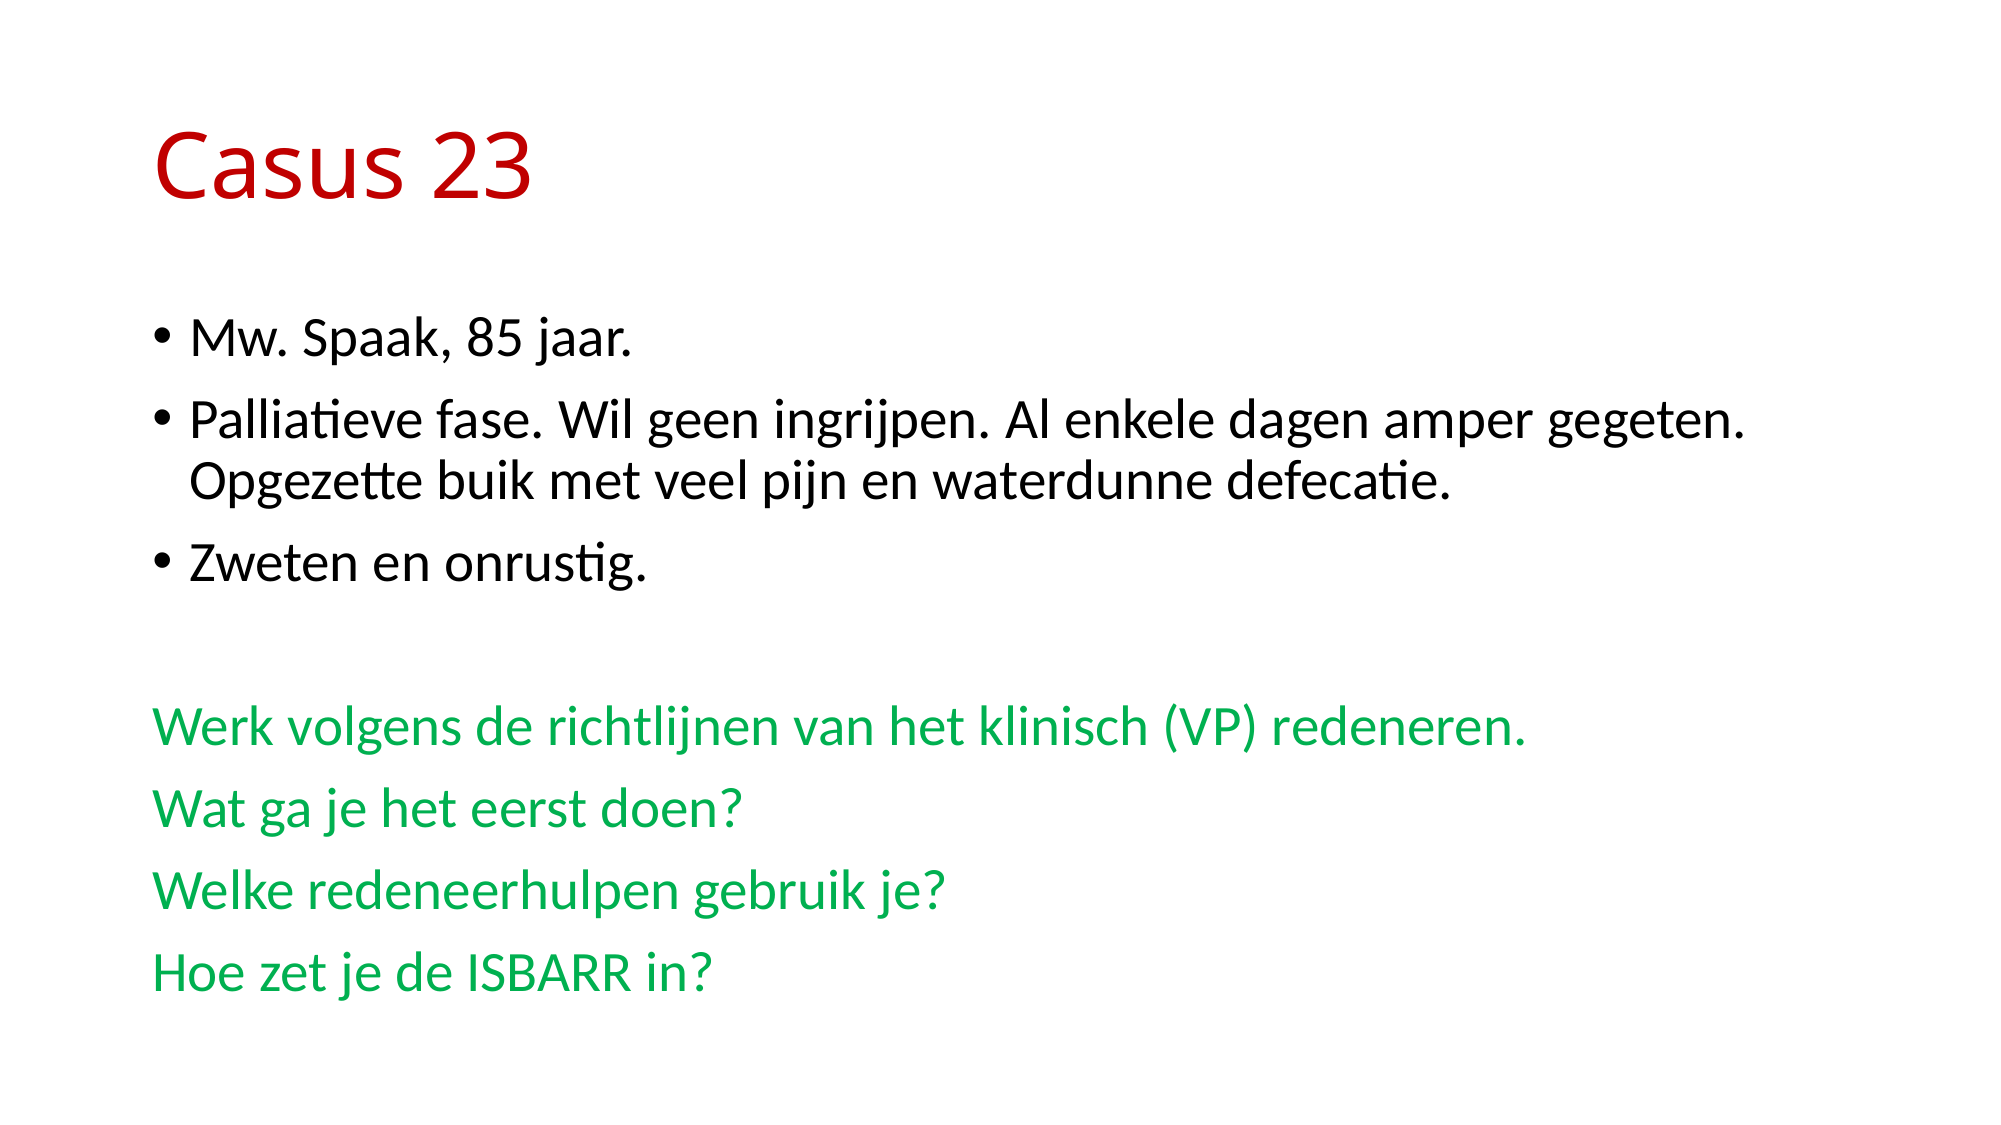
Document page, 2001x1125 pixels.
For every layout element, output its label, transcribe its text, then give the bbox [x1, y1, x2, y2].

list Mw. Spaak, 85 jaar. Palliatieve fase. Wil geen ingrijpen. Al enkele dagen amper gegeten. Opgezette buik met veel pijn en waterdunne defecatie. Zweten en onrustig. Werk volgens de richtlijnen van het klinisch (VP) redeneren. Wat ga je het eerst doen? Welke redeneerhulpen gebruik je? Hoe zet je de ISBARR in? [137, 299, 1863, 1014]
title Casus 23 [137, 59, 1863, 278]
